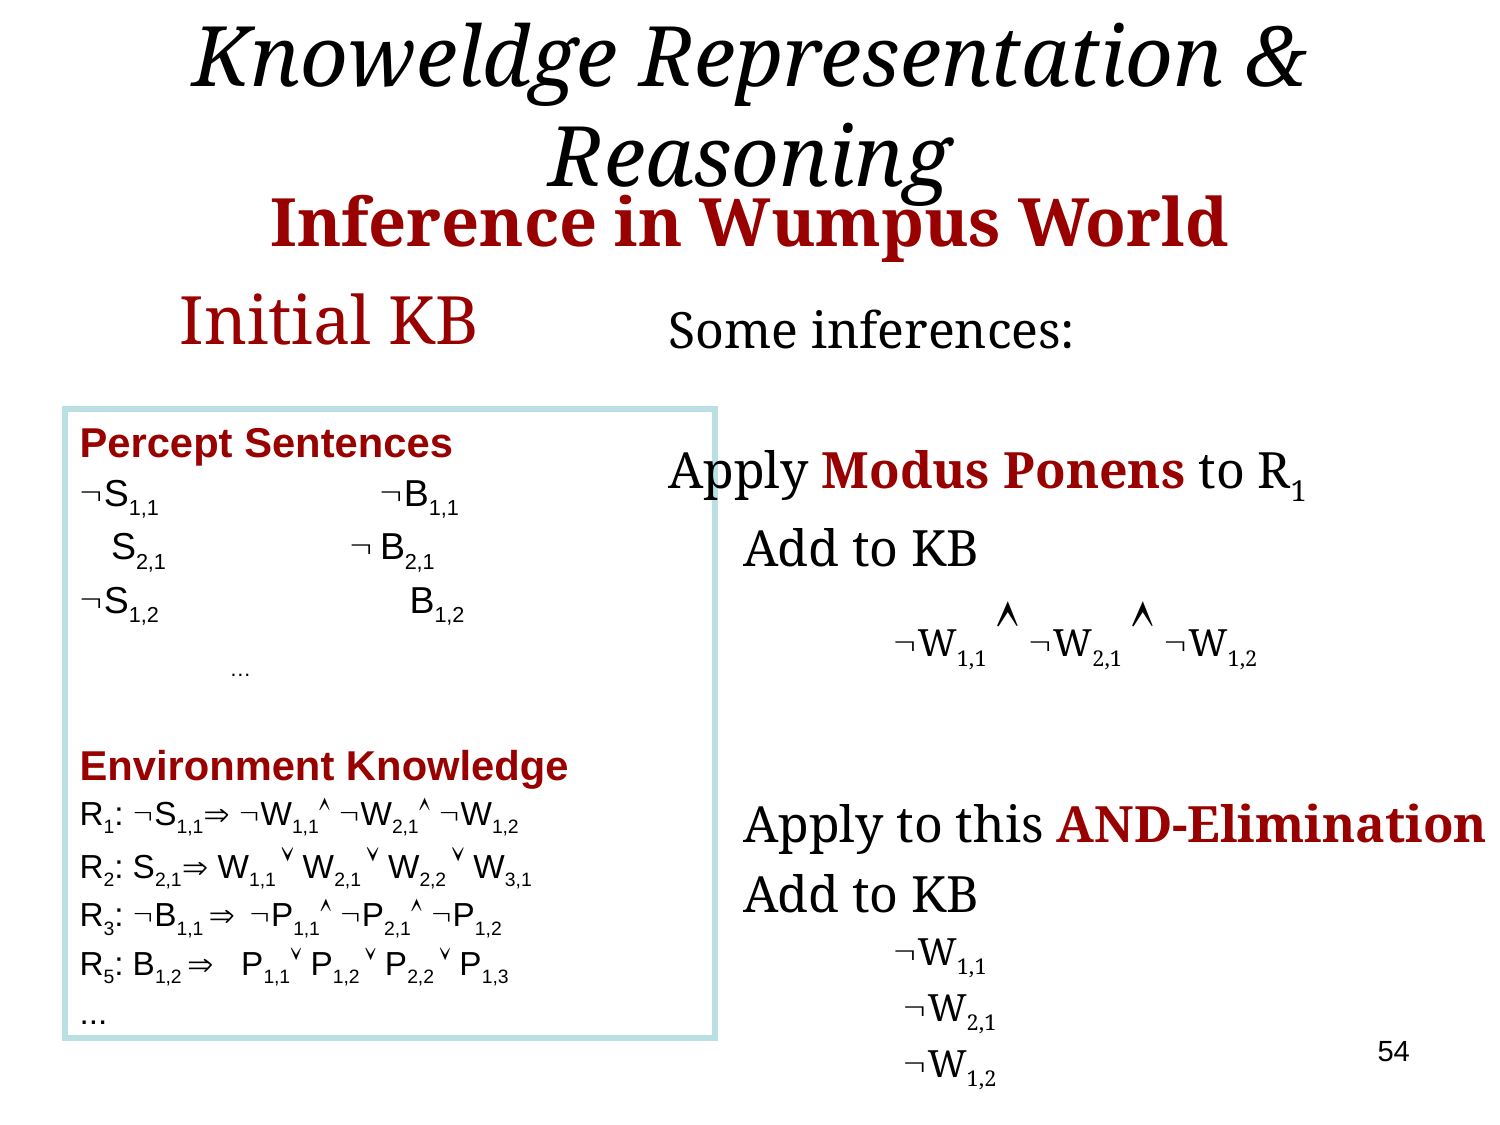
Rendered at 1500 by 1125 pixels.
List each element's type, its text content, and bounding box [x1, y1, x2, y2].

text_box Percept Sentences S1,1 B1,1 S2,1  B2,1 S1,2 B1,2 … Environment Knowledge R1: S1,1 W1,1 W2,1 W1,2 R2: S2,1 W1,1  W2,1  W2,2  W3,1 R3: B1,1  P1,1 P2,1 P1,2 R5: B1,2  P1,1 P1,2  P2,2  P1,3 ... [64, 408, 653, 1039]
title Knoweldge Representation & Reasoning [74, 44, 1426, 162]
text_box Some inferences: Apply Modus Ponens to R1 Add to KB W1,1  W2,1  W1,2 Apply to this AND-Elimination Add to KB W1,1 W2,1 W1,2 [653, 291, 1500, 1125]
list Inference in Wumpus World [74, 172, 1426, 408]
text_box Initial KB [165, 270, 495, 366]
